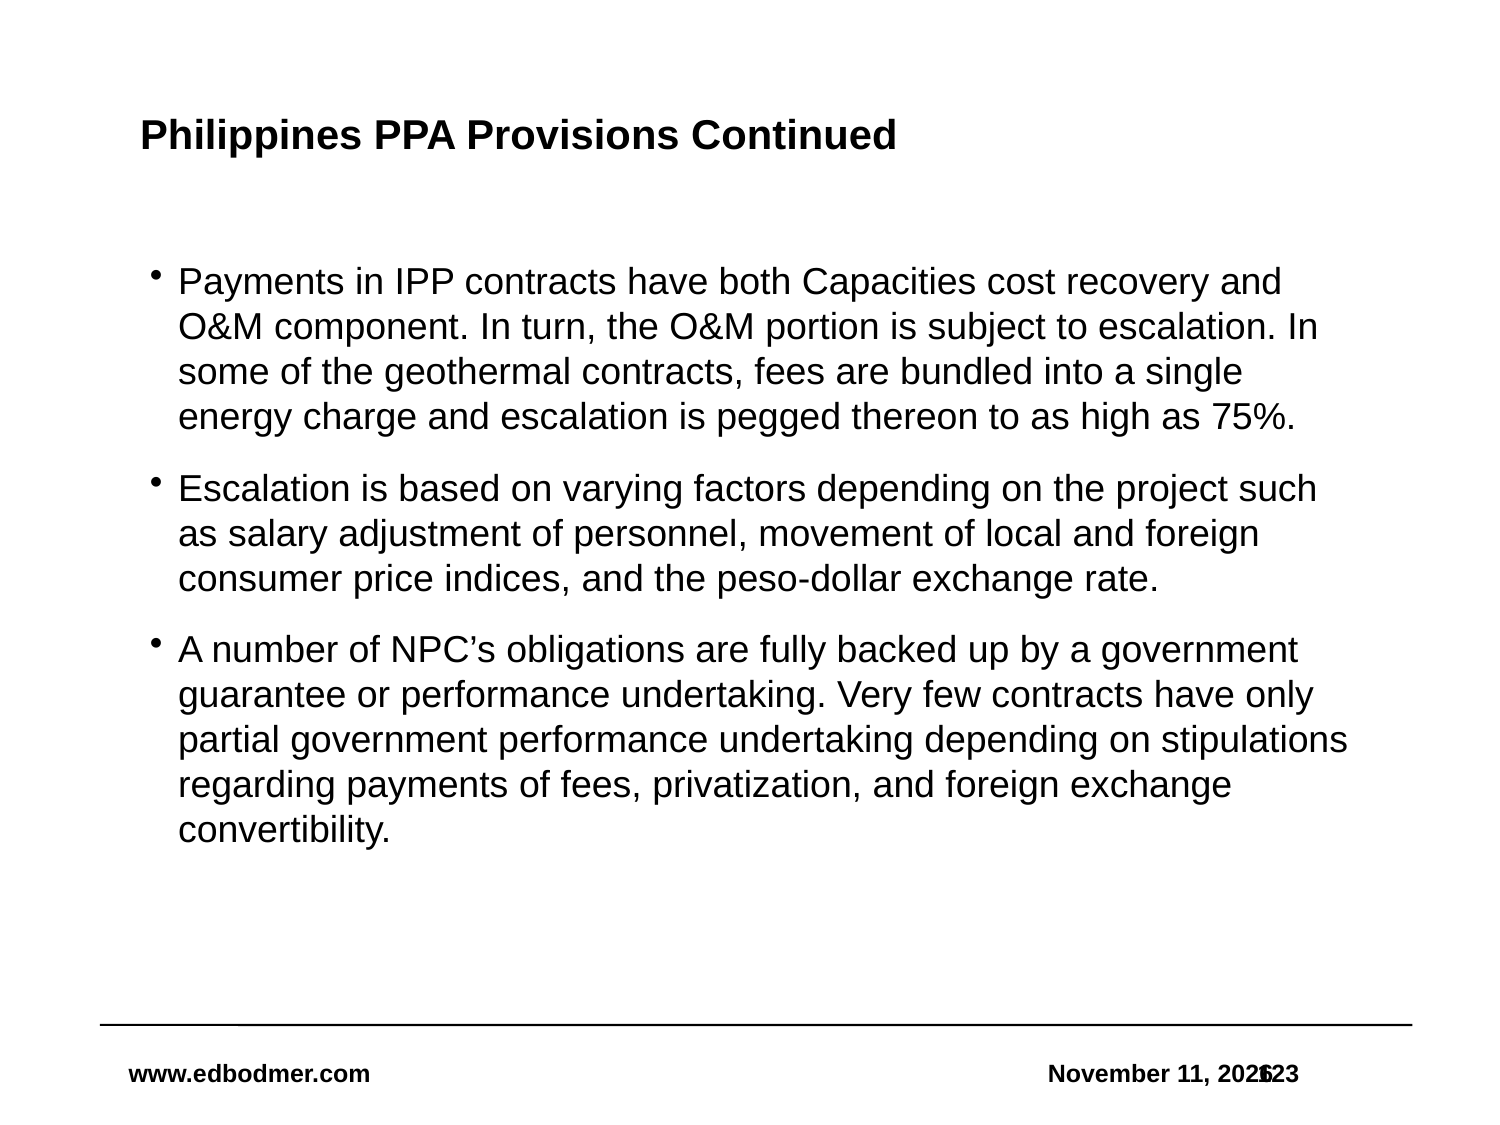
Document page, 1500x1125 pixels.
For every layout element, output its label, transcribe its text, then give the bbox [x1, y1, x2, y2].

title Philippines PPA Provisions Continued [124, 99, 1288, 226]
list Payments in IPP contracts have both Capacities cost recovery and O&M component. In turn, the O&M portion is subject to escalation. In some of the geothermal contracts, fees are bundled into a single energy charge and escalation is pegged thereon to as high as 75%. Escalation is based on varying factors depending on the project such as salary adjustment of personnel, movement of local and foreign consumer price indices, and the peso-dollar exchange rate. A number of NPC’s obligations are fully backed up by a government guarantee or performance undertaking. Very few contracts have only partial government performance undertaking depending on stipulations regarding payments of fees, privatization, and foreign exchange convertibility. [124, 249, 1376, 1001]
